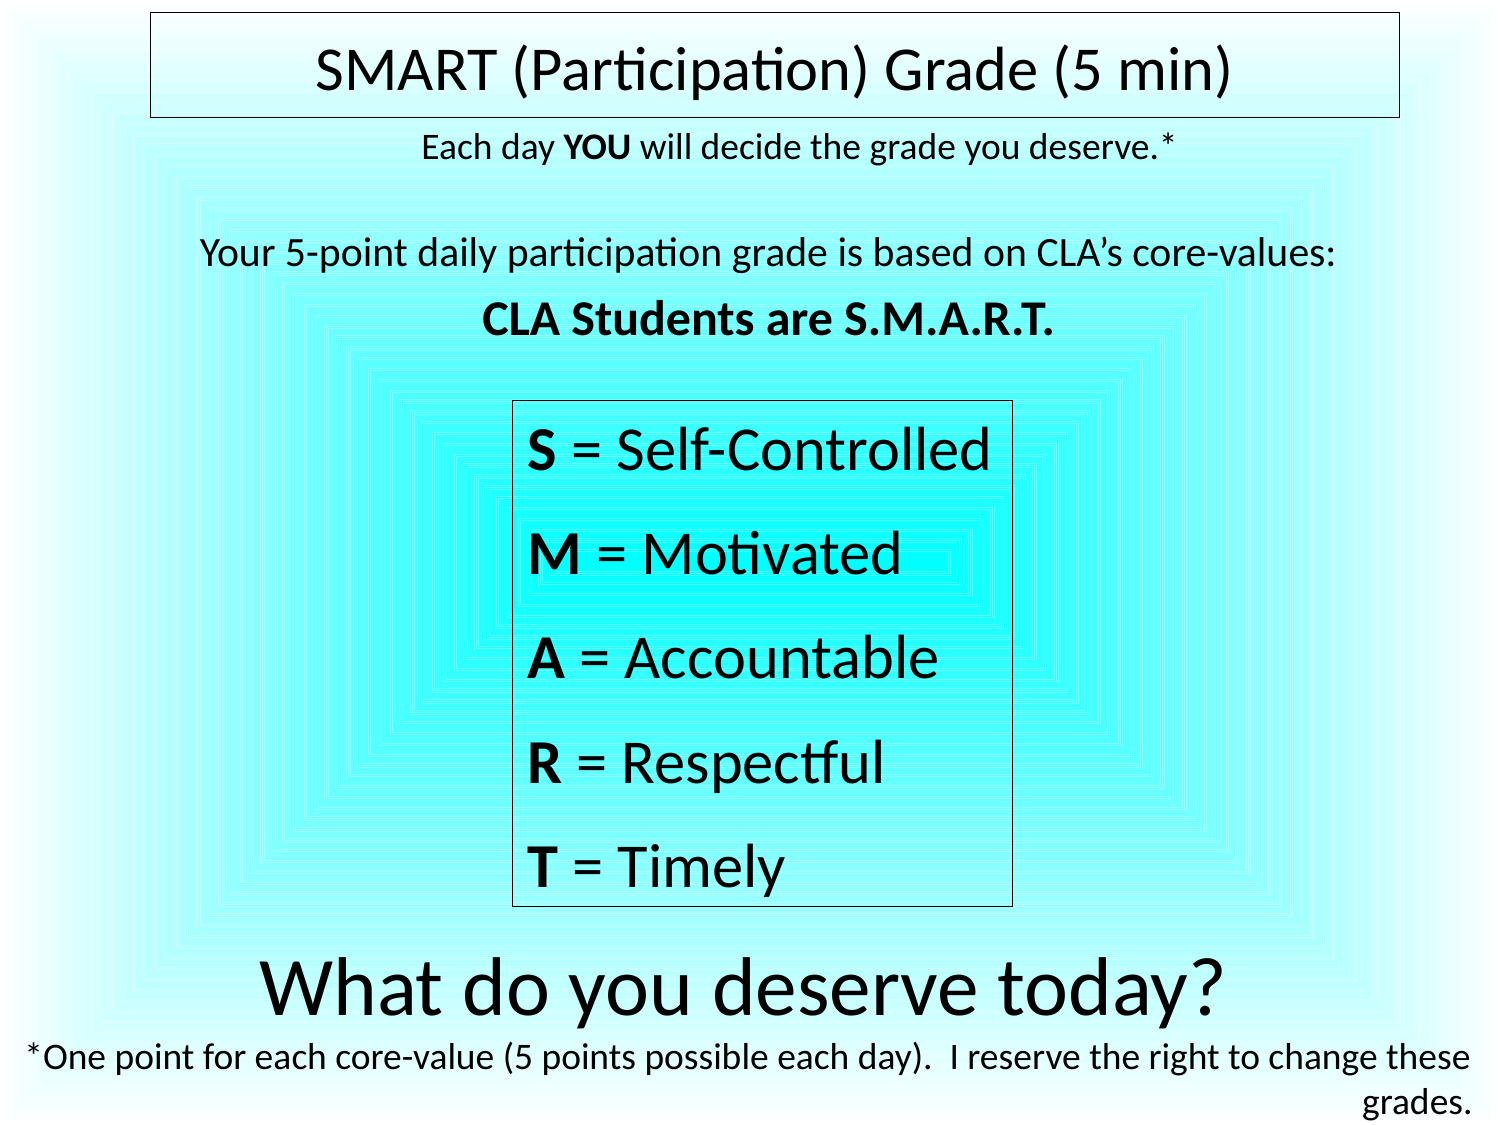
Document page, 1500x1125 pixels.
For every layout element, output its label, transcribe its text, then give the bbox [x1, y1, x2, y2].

text_box SMART (Participation) Grade (5 min) [150, 12, 1400, 118]
text_box What do you deserve today? *One point for each core-value (5 points possible each day). I reserve the right to change these grades. [0, 924, 1488, 1125]
text_box S = Self-Controlled M = Motivated A = Accountable R = Respectful T = Timely [512, 704, 1013, 907]
text_box Each day YOU will decide the grade you deserve.* [199, 114, 1400, 175]
text_box S = Self-Controlled M = Motivated A = Accountable R = Respectful T = Timely [512, 427, 1013, 679]
text_box S = Self-Controlled M = Motivated A = Accountable R = Respectful T = Timely [512, 400, 1013, 421]
list Your 5-point daily participation grade is based on CLA’s core-values: CLA Students are S.M.A.R.T. [37, 217, 1500, 383]
